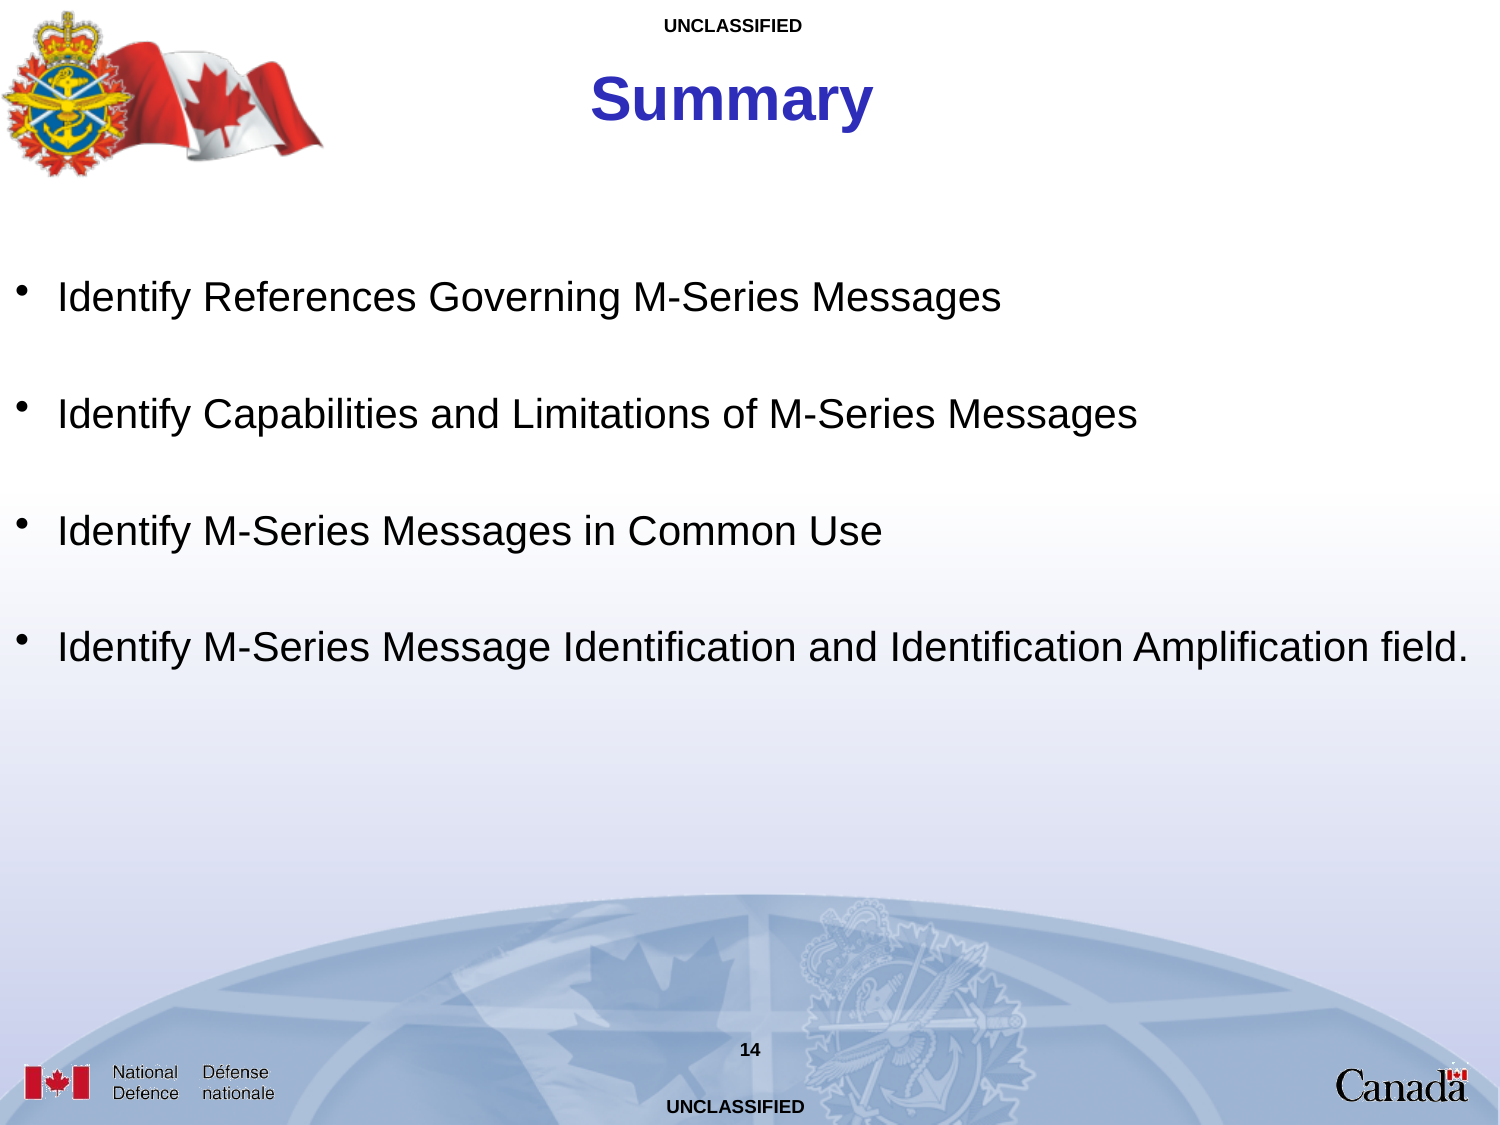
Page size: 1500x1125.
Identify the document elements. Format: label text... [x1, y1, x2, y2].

picture [24, 1064, 275, 1100]
picture [0, 8, 329, 179]
picture [1329, 1062, 1475, 1108]
title Summary [573, 65, 892, 126]
list Identify References Governing M-Series Messages Identify Capabilities and Limitations of M-Series Messages Identify M-Series Messages in Common Use Identify M-Series Message Identification and Identification Amplification field. [0, 262, 1500, 975]
